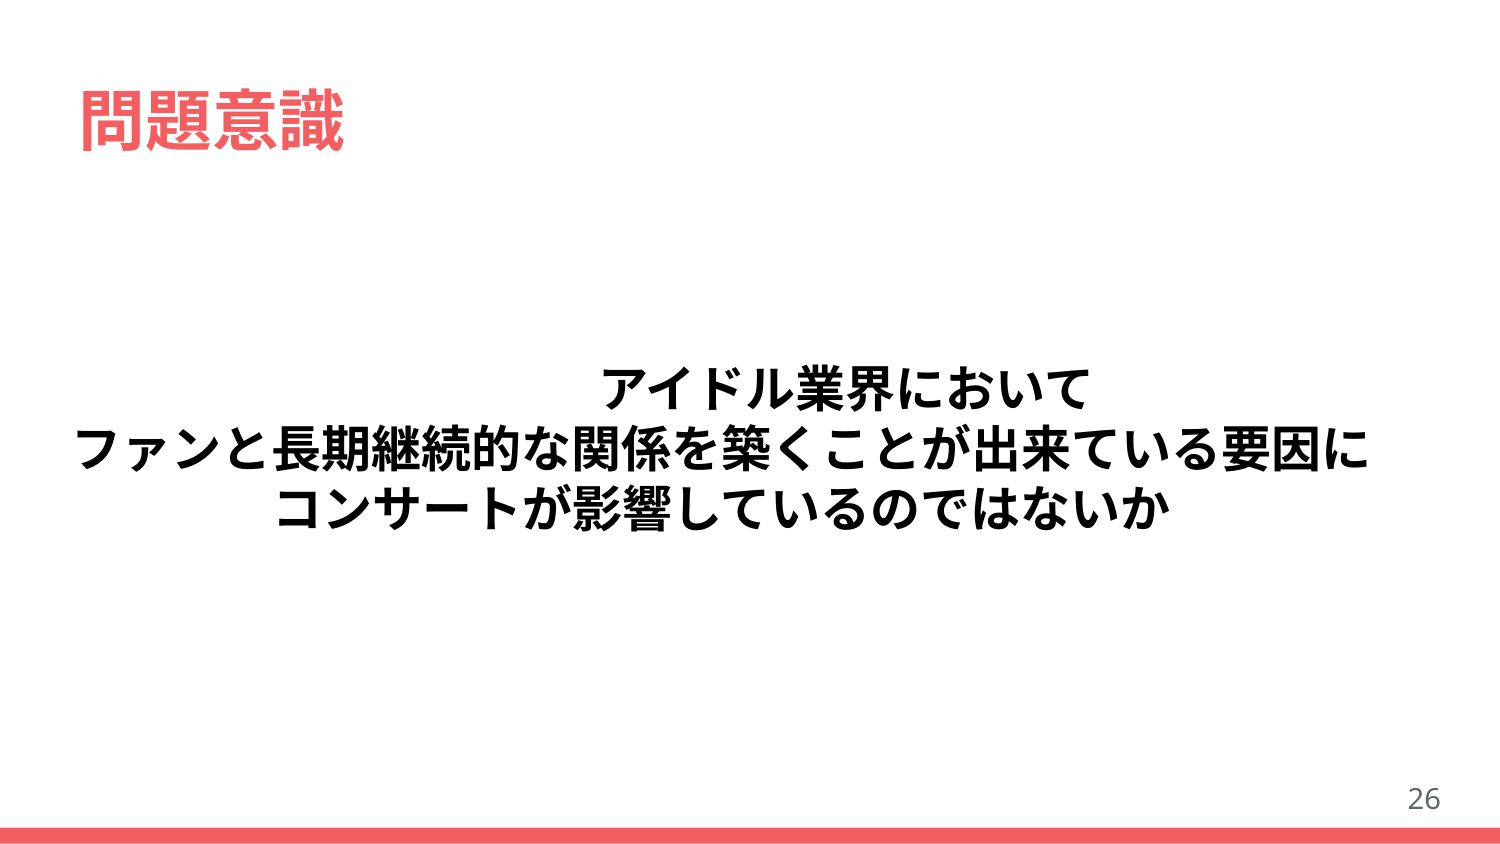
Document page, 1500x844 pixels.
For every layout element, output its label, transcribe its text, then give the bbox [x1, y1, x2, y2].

list アイドル業界において ファンと長期継続的な関係を築くことが出来ている要因に コンサートが影響しているのではないか [22, 166, 1421, 728]
slide_number 26 [1392, 767, 1483, 833]
title 問題意識 [63, 64, 1462, 167]
